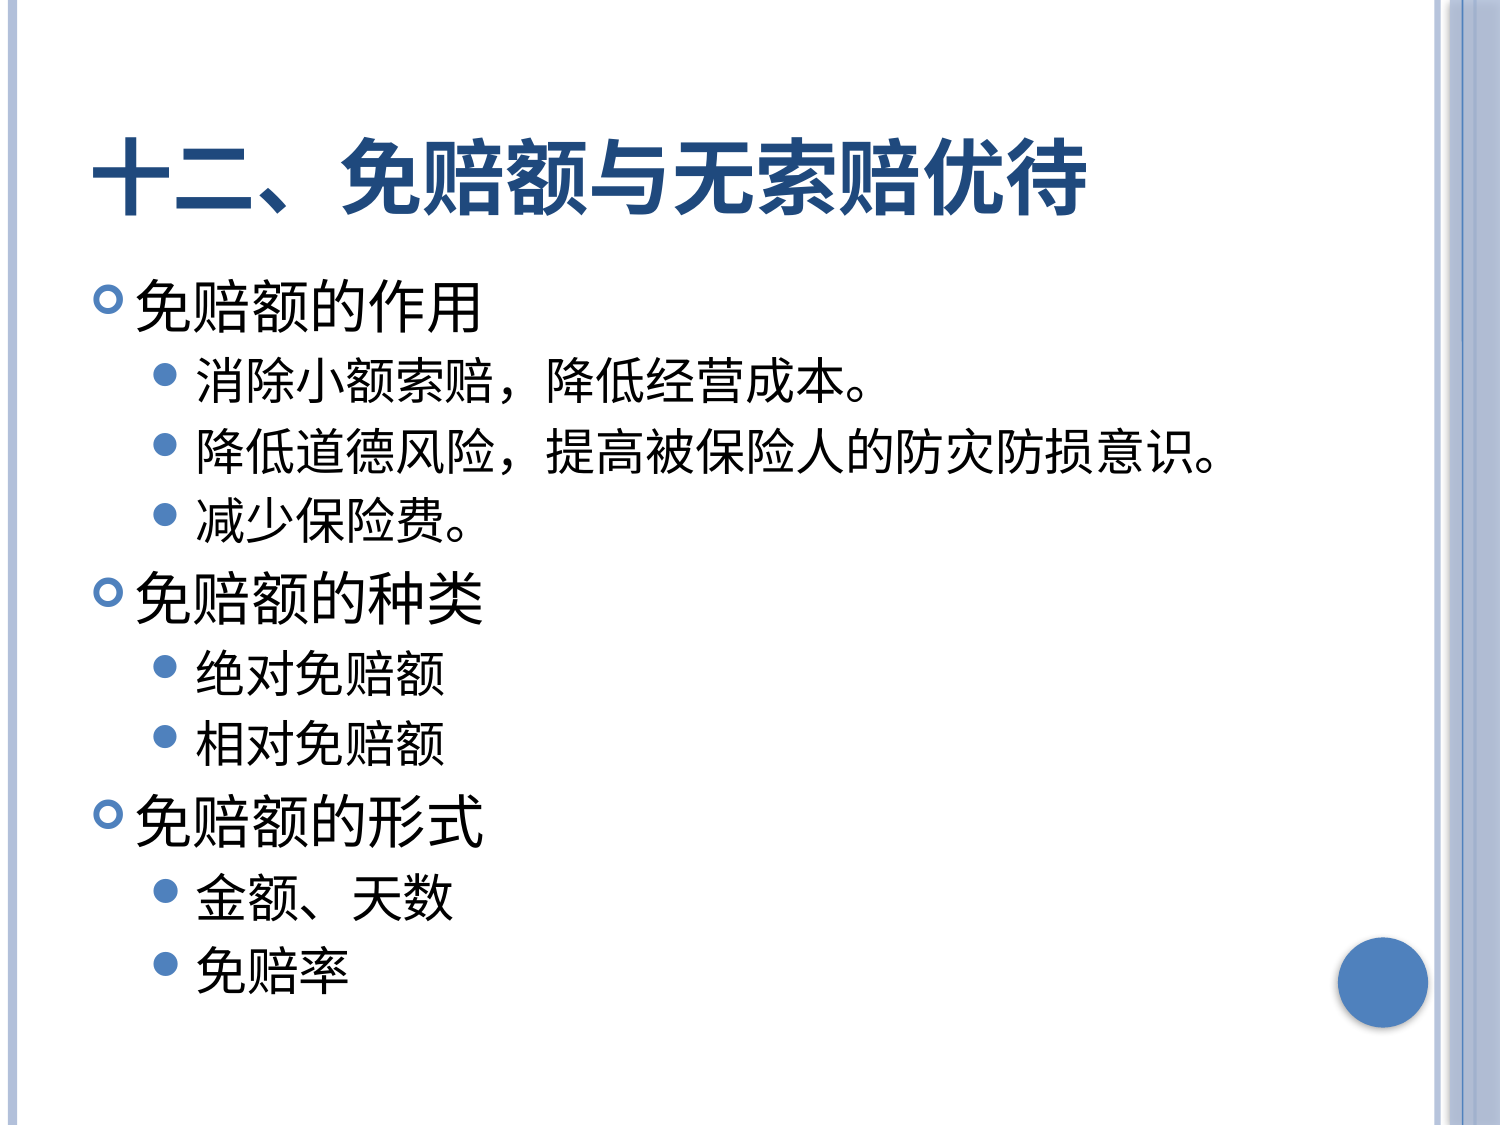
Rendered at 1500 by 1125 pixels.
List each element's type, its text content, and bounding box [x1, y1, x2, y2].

list 免赔额的作用 消除小额索赔，降低经营成本。 降低道德风险，提高被保险人的防灾防损意识。 减少保险费。 免赔额的种类 绝对免赔额 相对免赔额 免赔额的形式 金额、天数 免赔率 [74, 262, 1301, 1063]
title 十二、免赔额与无索赔优待 [75, 45, 1300, 233]
